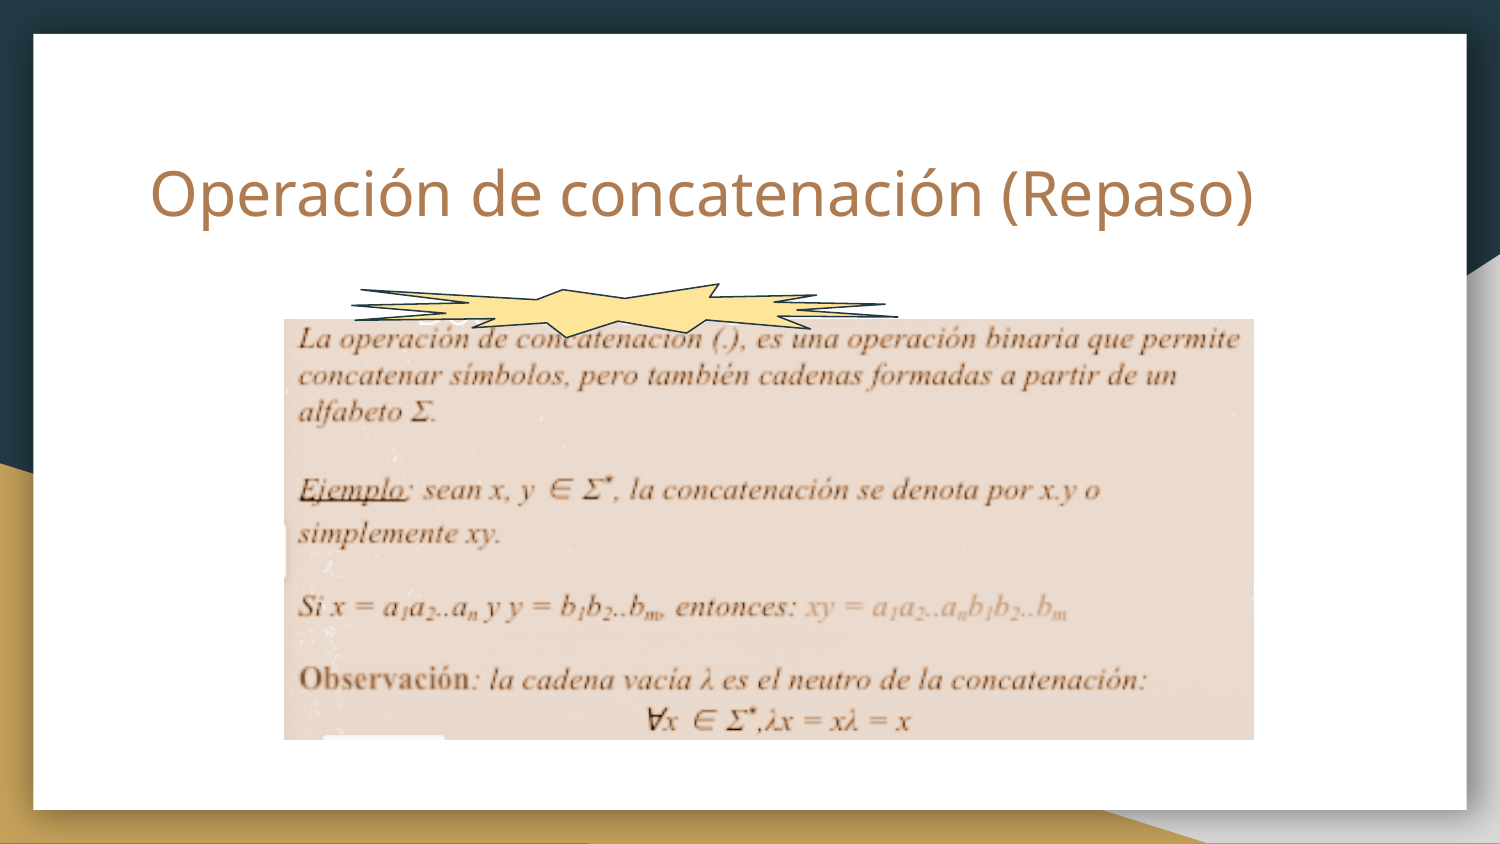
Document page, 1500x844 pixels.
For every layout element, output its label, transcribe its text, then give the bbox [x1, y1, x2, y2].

text_box [351, 283, 898, 317]
title Operación de concatenación (Repaso) [134, 138, 1366, 296]
picture [284, 318, 1254, 740]
